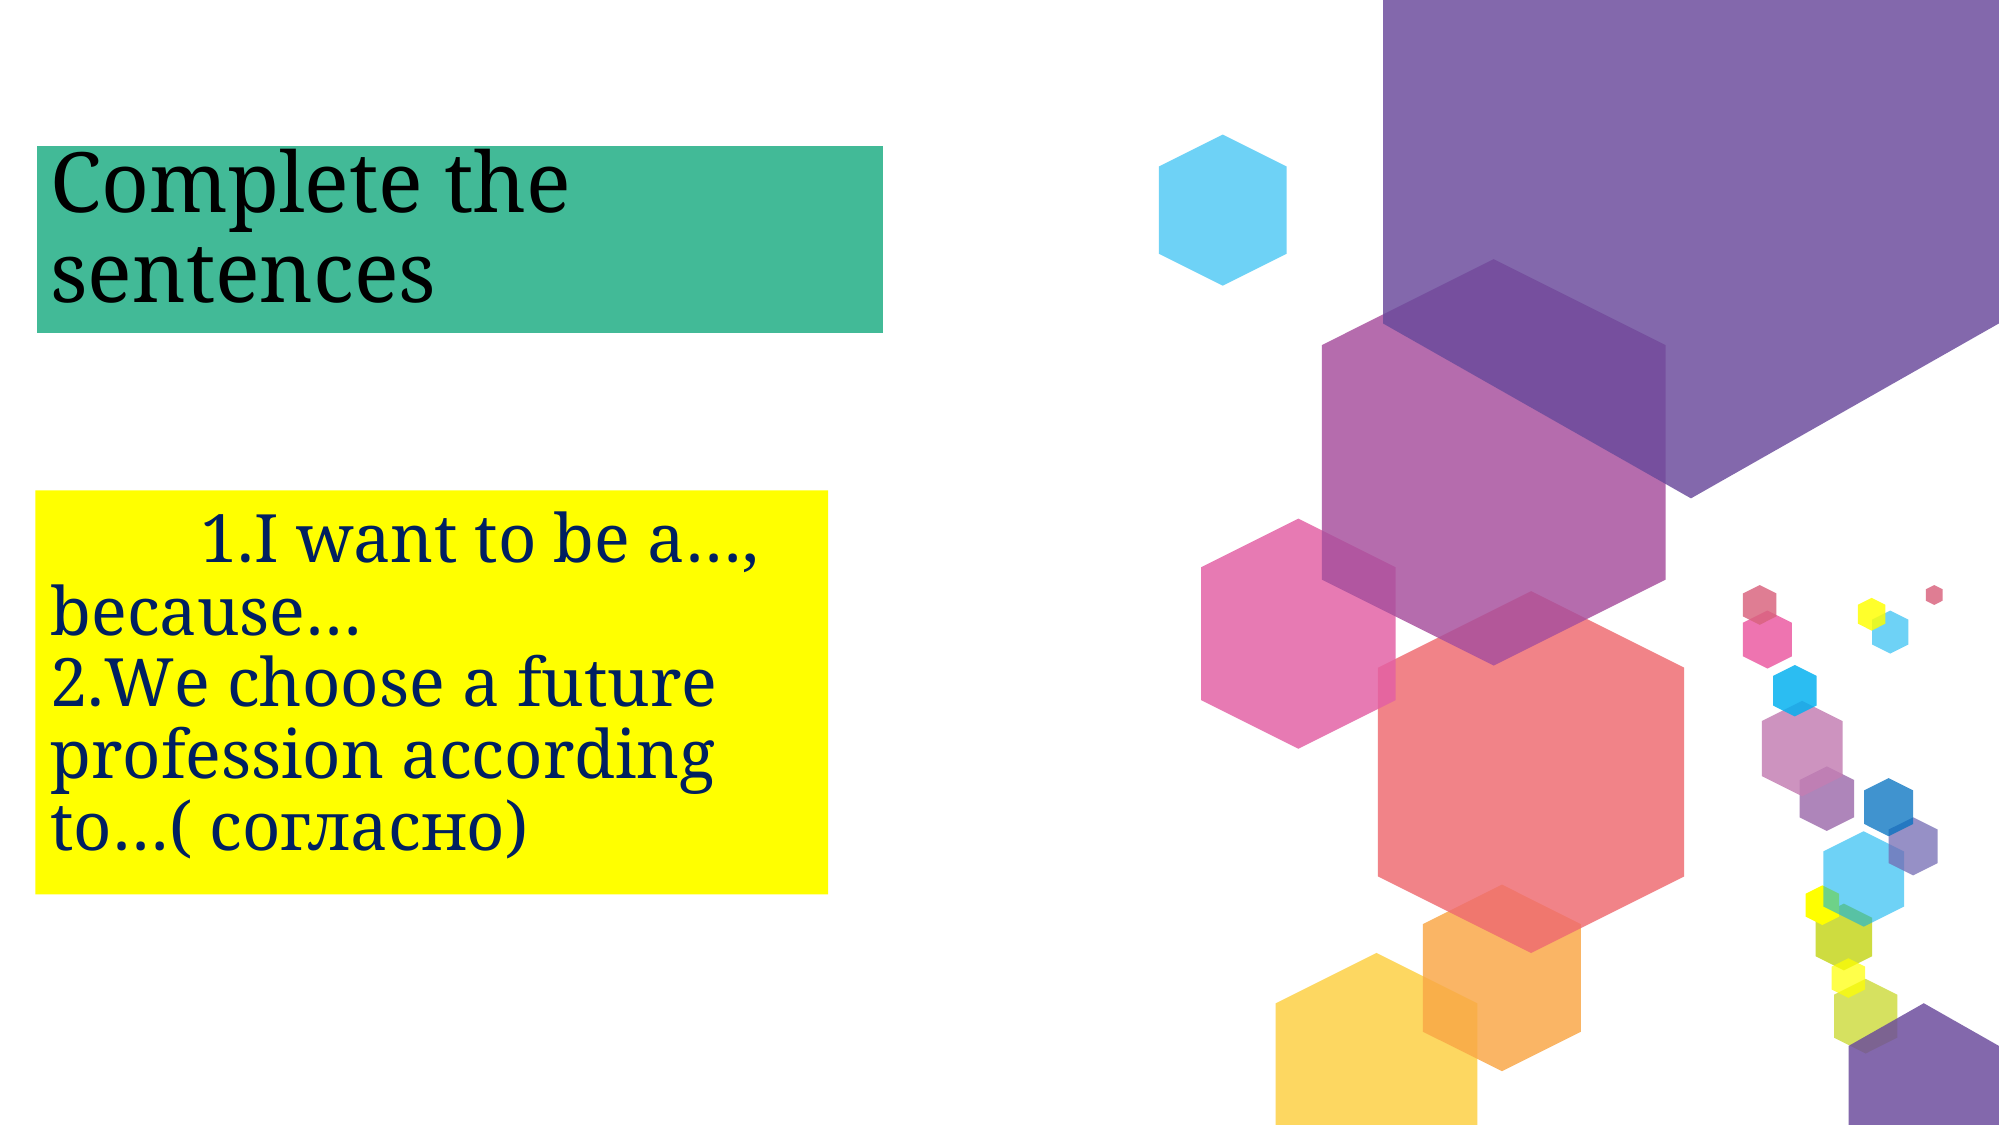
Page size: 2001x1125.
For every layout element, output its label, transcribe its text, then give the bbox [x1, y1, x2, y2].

text_box Complete the sentences [34, 143, 886, 337]
text_box 1.I want to be a…, because… 2.We choose a future profession according to…( согласно) [35, 490, 829, 895]
